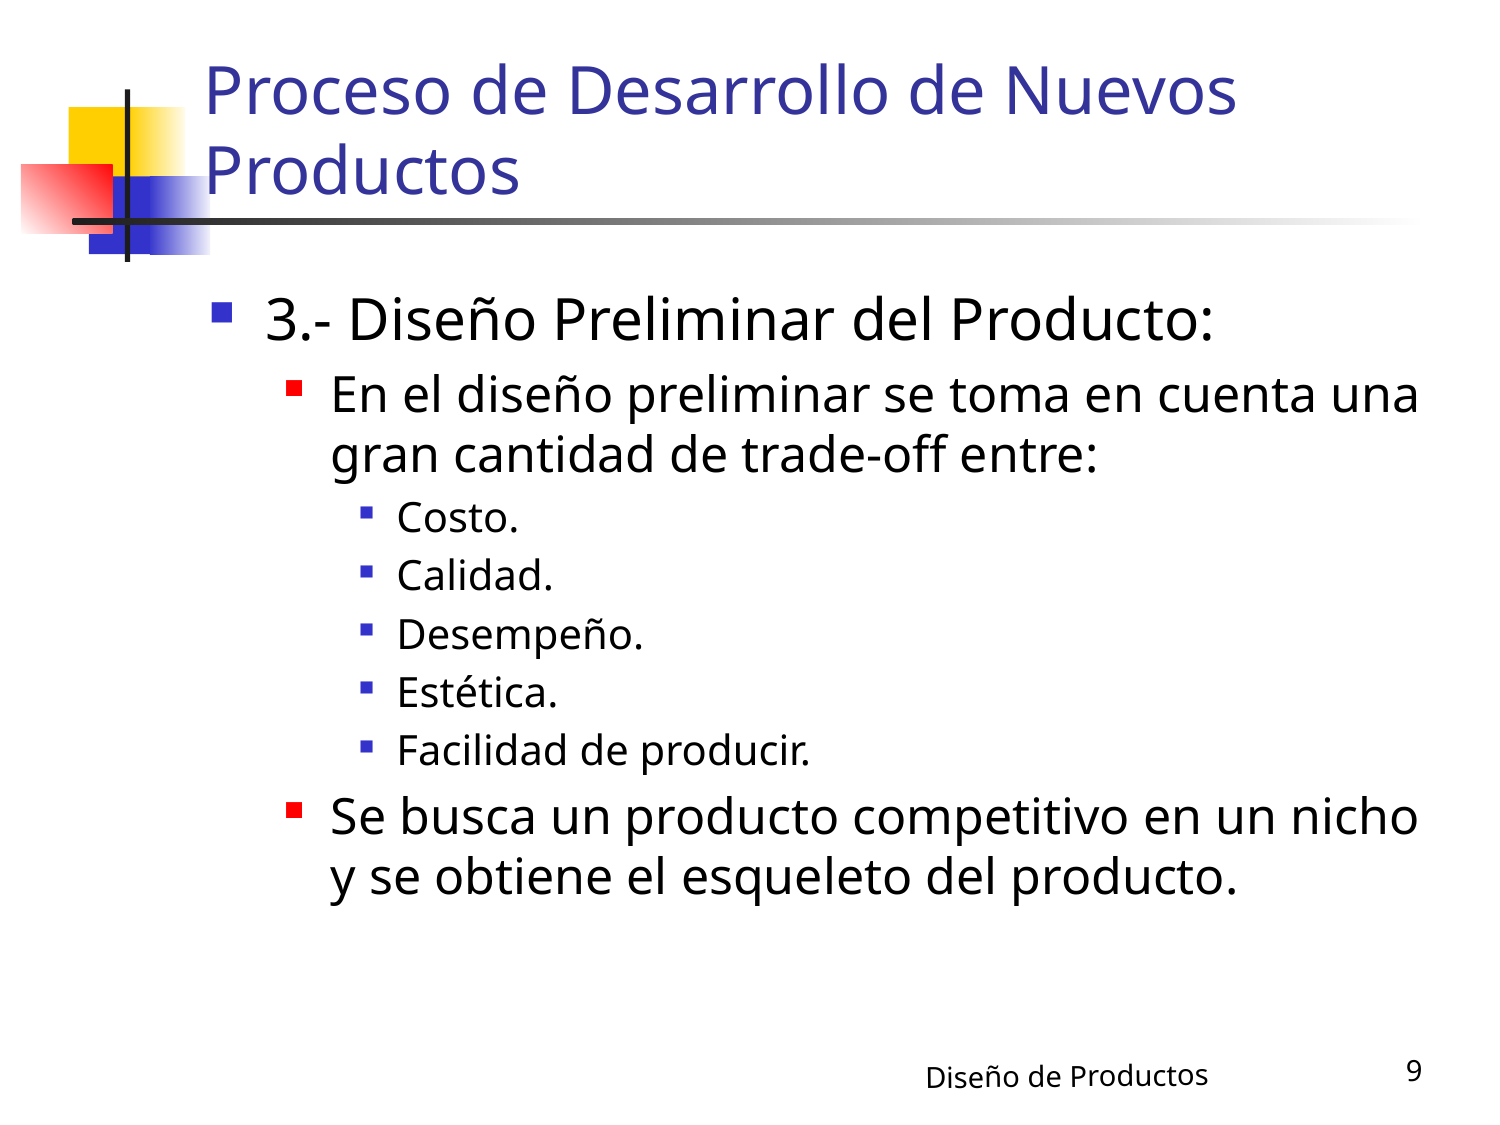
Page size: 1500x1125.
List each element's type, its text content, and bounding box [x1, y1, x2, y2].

slide_number 9 [1124, 1024, 1438, 1101]
footer Diseño de Productos [794, 1028, 1422, 1109]
list 3.- Diseño Preliminar del Producto: En el diseño preliminar se toma en cuenta una gran cantidad de trade-off entre: Costo. Calidad. Desempeño. Estética. Facilidad de producir. Se busca un producto competitivo en un nicho y se obtiene el esqueleto del producto. [193, 274, 1470, 1007]
title Proceso de Desarrollo de Nuevos Productos [188, 27, 1468, 216]
